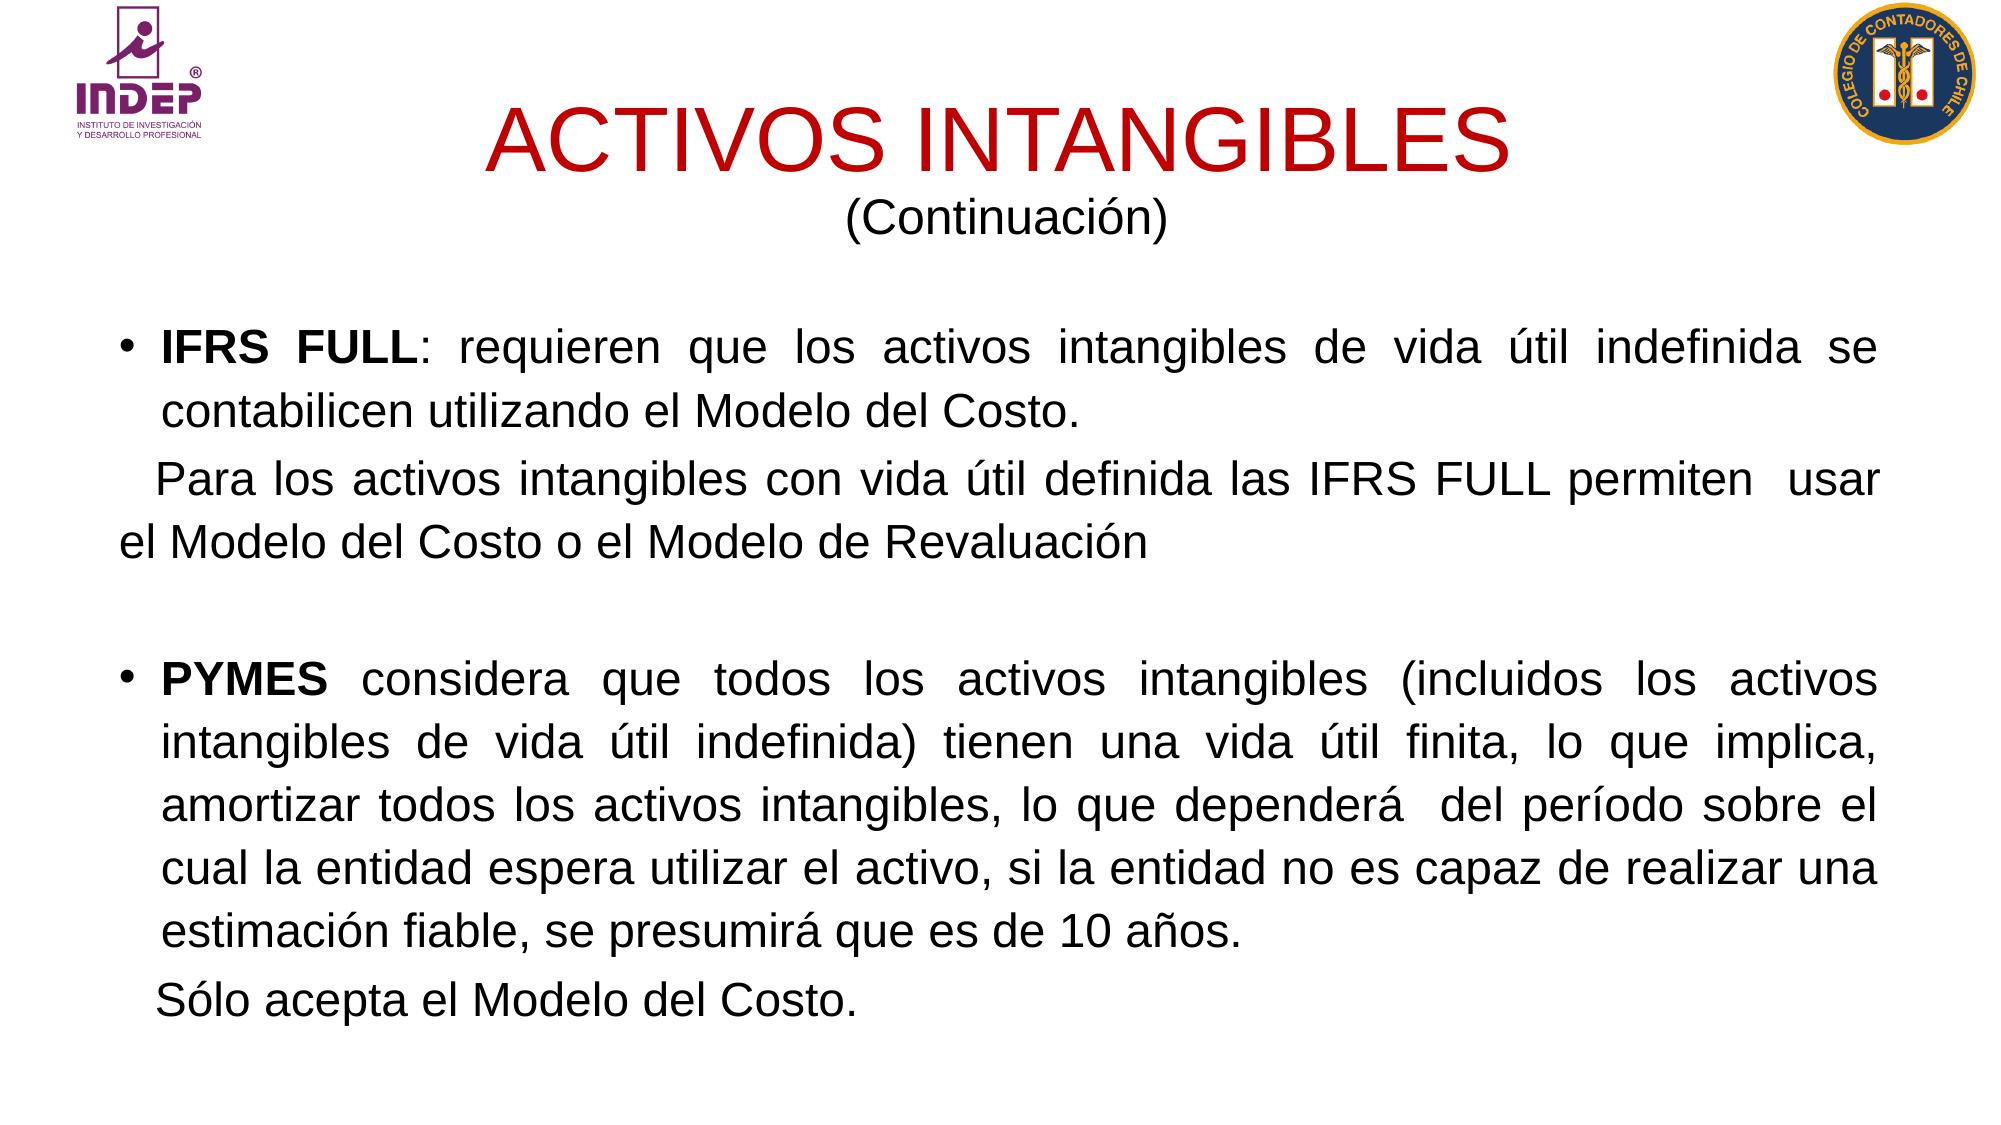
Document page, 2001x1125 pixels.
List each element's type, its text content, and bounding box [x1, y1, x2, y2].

picture [1832, 2, 1976, 145]
title ACTIVOS INTANGIBLES (Continuación) [137, 59, 1863, 278]
list IFRS FULL: requieren que los activos intangibles de vida útil indefinida se contabilicen utilizando el Modelo del Costo. Para los activos intangibles con vida útil definida las IFRS FULL permiten usar el Modelo del Costo o el Modelo de Revaluación PYMES considera que todos los activos intangibles (incluidos los activos intangibles de vida útil indefinida) tienen una vida útil finita, lo que implica, amortizar todos los activos intangibles, lo que dependerá del período sobre el cual la entidad espera utilizar el activo, si la entidad no es capaz de realizar una estimación fiable, se presumirá que es de 10 años. Sólo acepta el Modelo del Costo. [103, 302, 1897, 1052]
picture [0, 0, 276, 181]
